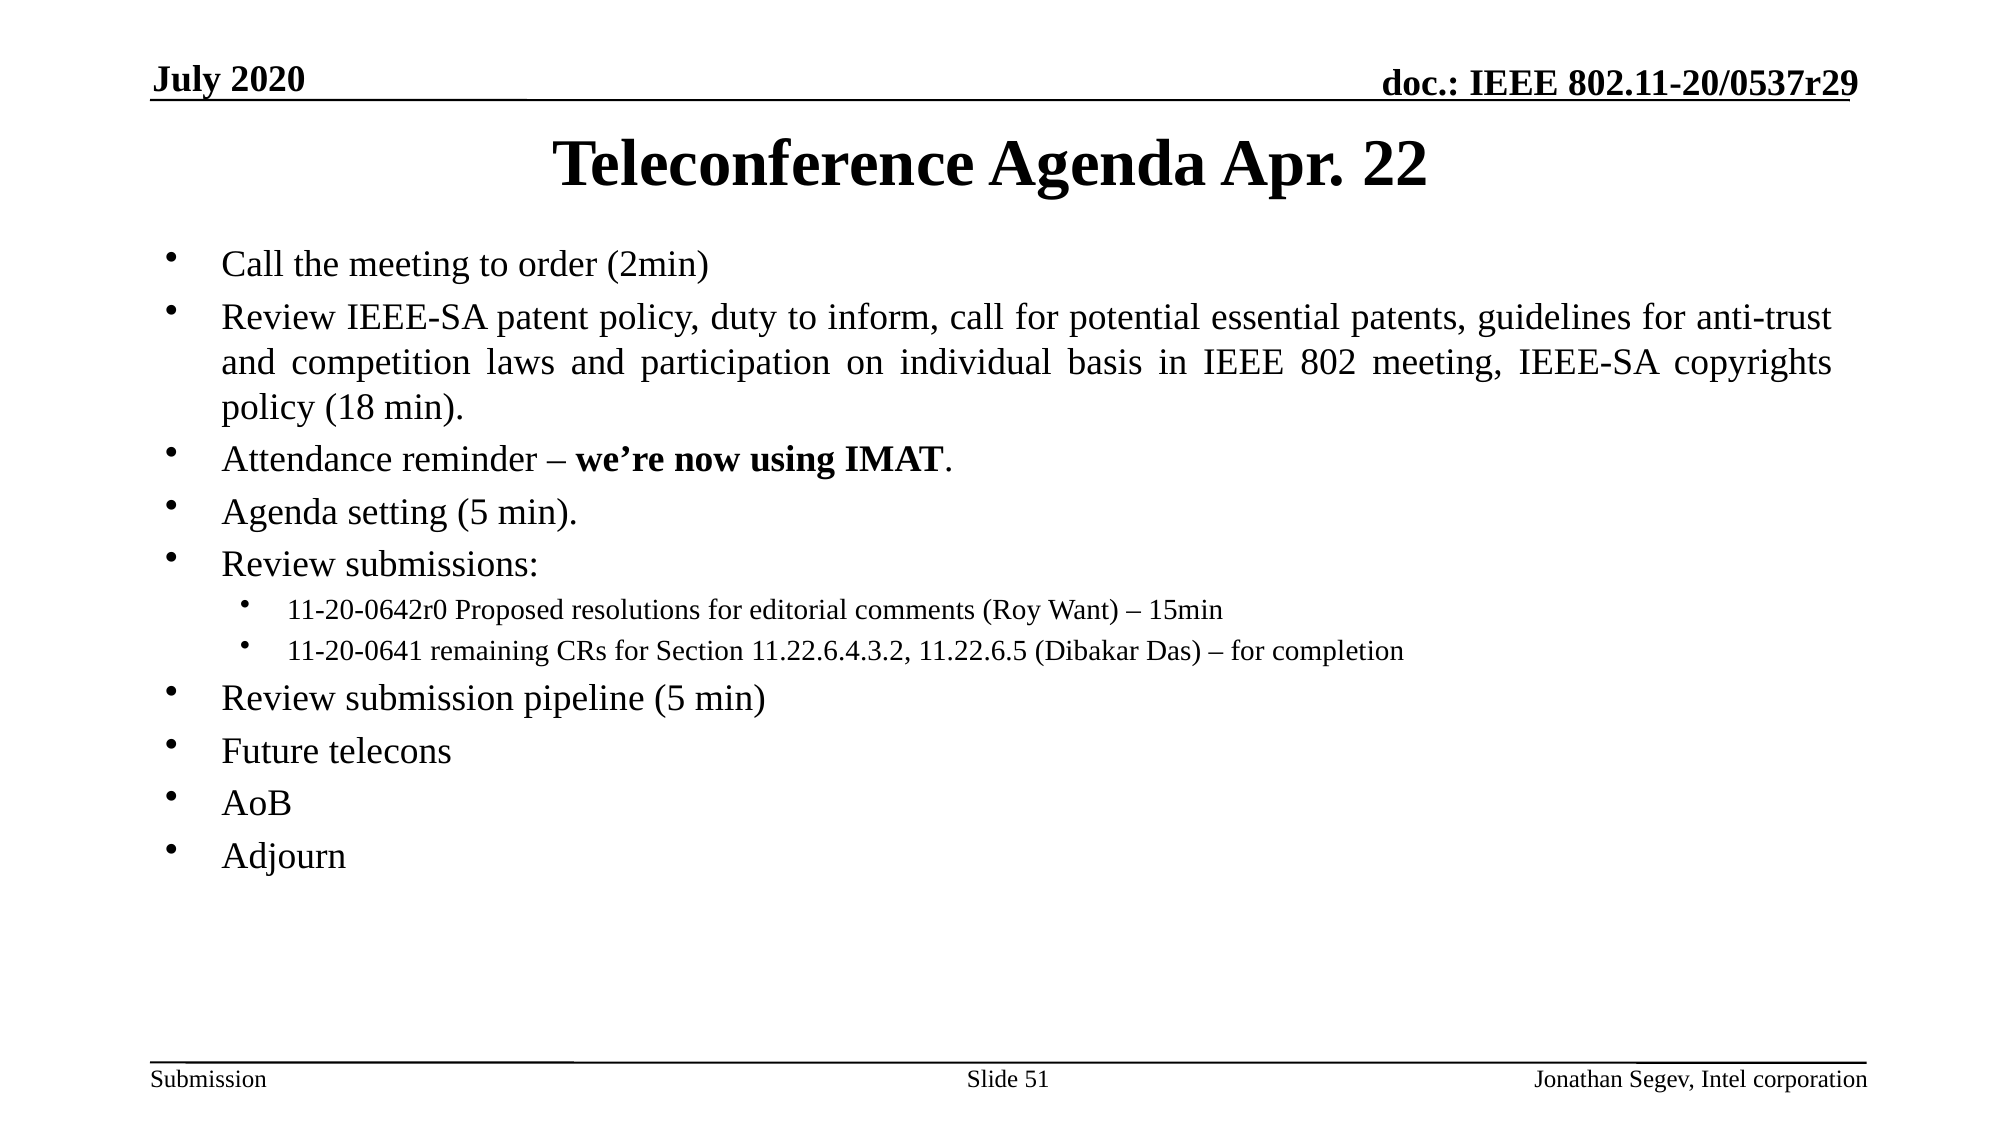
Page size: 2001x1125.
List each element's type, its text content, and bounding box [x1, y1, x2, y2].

slide_number Slide 51 [950, 1061, 1067, 1123]
footer Jonathan Segev, Intel corporation [1171, 1061, 1869, 1093]
list Call the meeting to order (2min) Review IEEE-SA patent policy, duty to inform, call for potential essential patents, guidelines for anti-trust and competition laws and participation on individual basis in IEEE 802 meeting, IEEE-SA copyrights policy (18 min). Attendance reminder – we’re now using IMAT. Agenda setting (5 min). Review submissions: 11-20-0642r0 Proposed resolutions for editorial comments (Roy Want) – 15min 11-20-0641 remaining CRs for Section 11.22.6.4.3.2, 11.22.6.5 (Dibakar Das) – for completion Review submission pipeline (5 min) Future telecons AoB Adjourn [149, 231, 1850, 1000]
title Teleconference Agenda Apr. 22 [149, 112, 1850, 205]
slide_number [152, 54, 563, 100]
